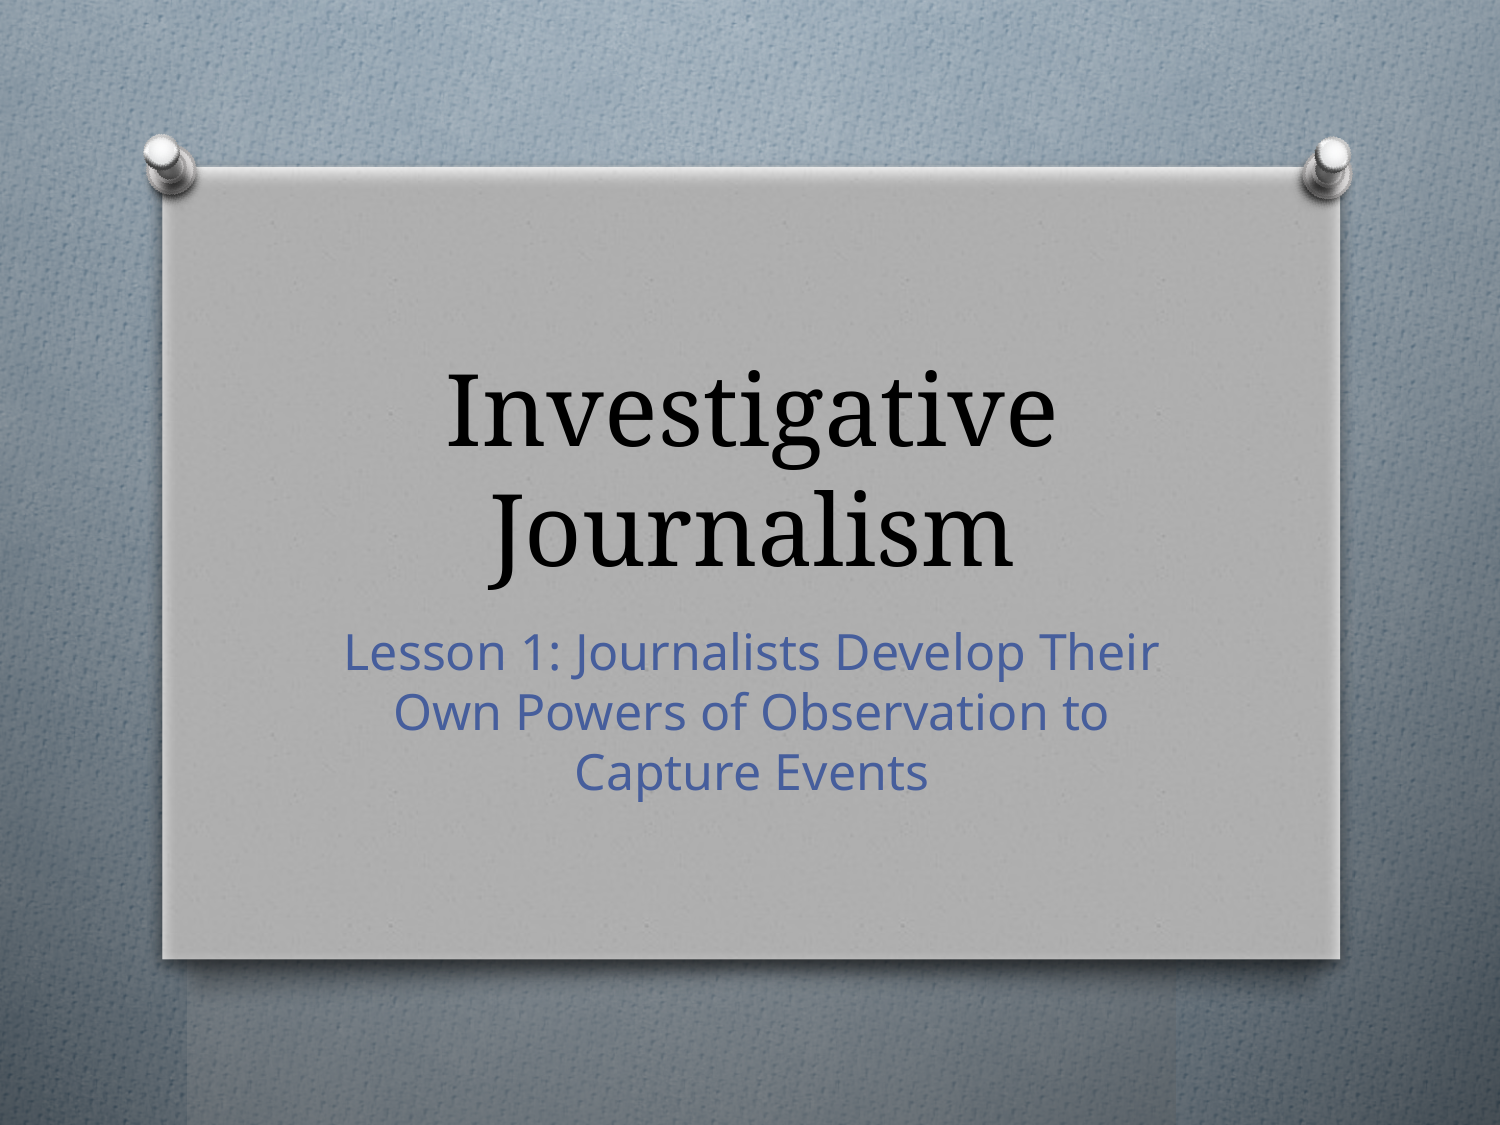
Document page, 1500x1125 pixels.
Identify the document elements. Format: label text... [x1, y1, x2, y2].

subtitle Lesson 1: Journalists Develop Their Own Powers of Observation to Capture Events [283, 612, 1221, 863]
picture [112, 100, 235, 224]
picture [1274, 109, 1396, 230]
title Investigative Journalism [283, 294, 1223, 595]
